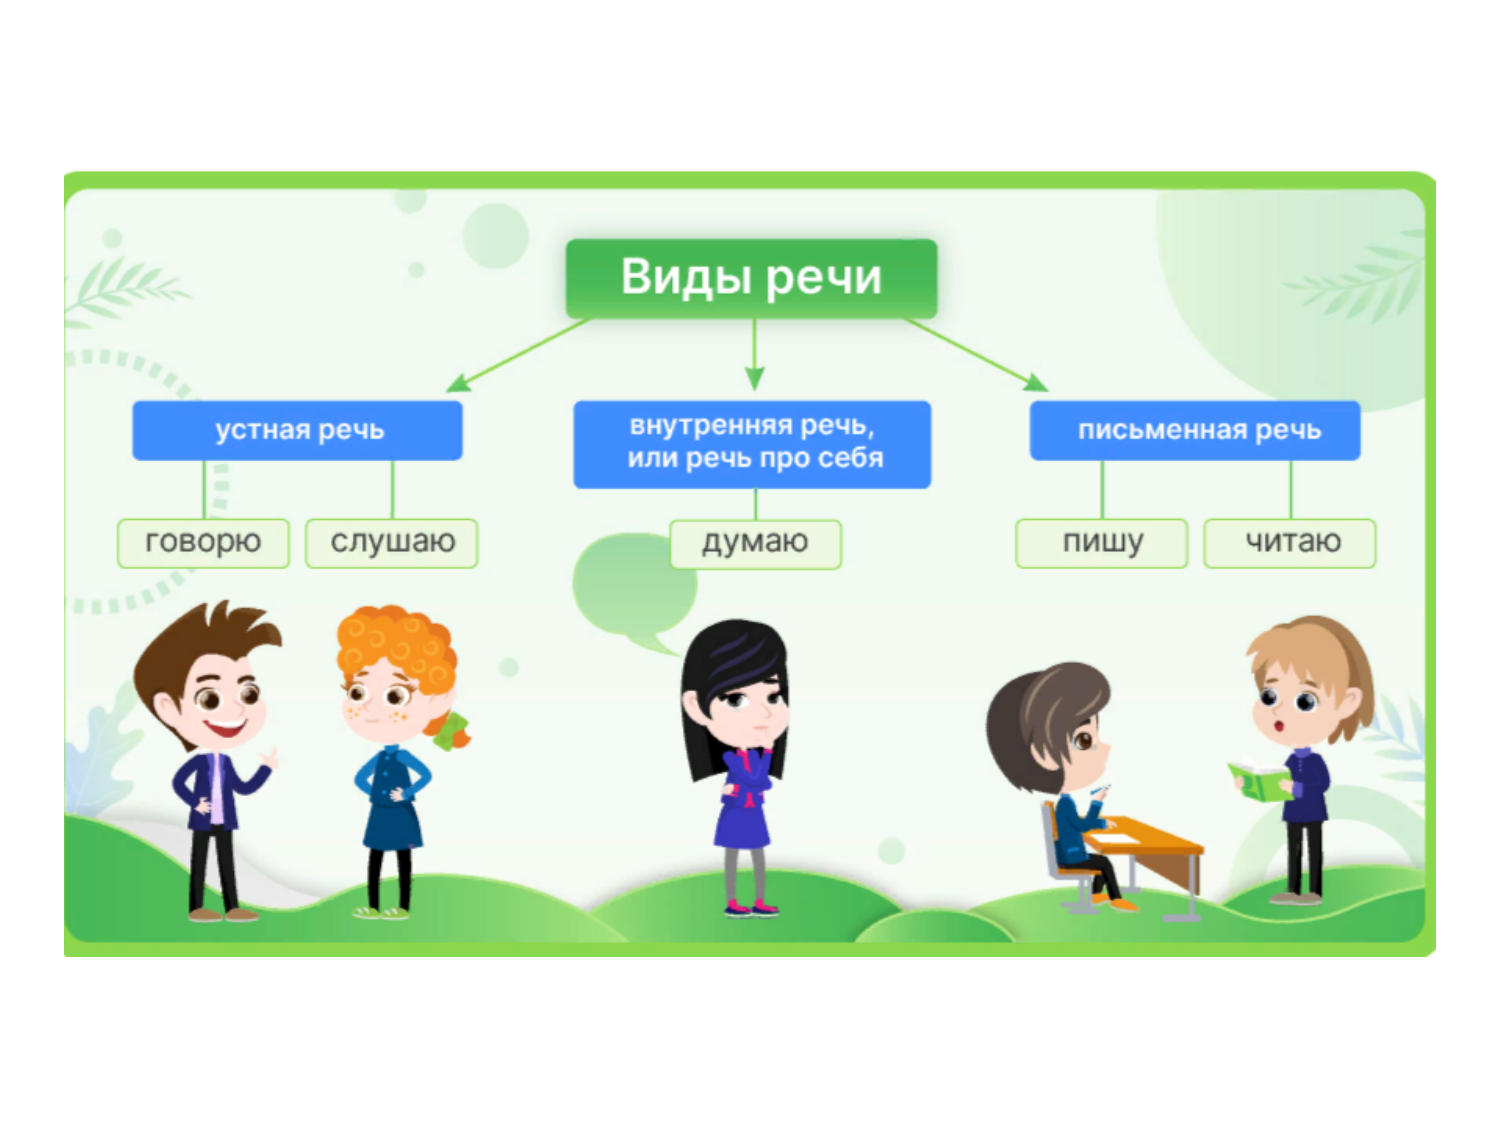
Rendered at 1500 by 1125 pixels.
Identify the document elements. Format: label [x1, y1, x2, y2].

picture [64, 167, 1436, 958]
